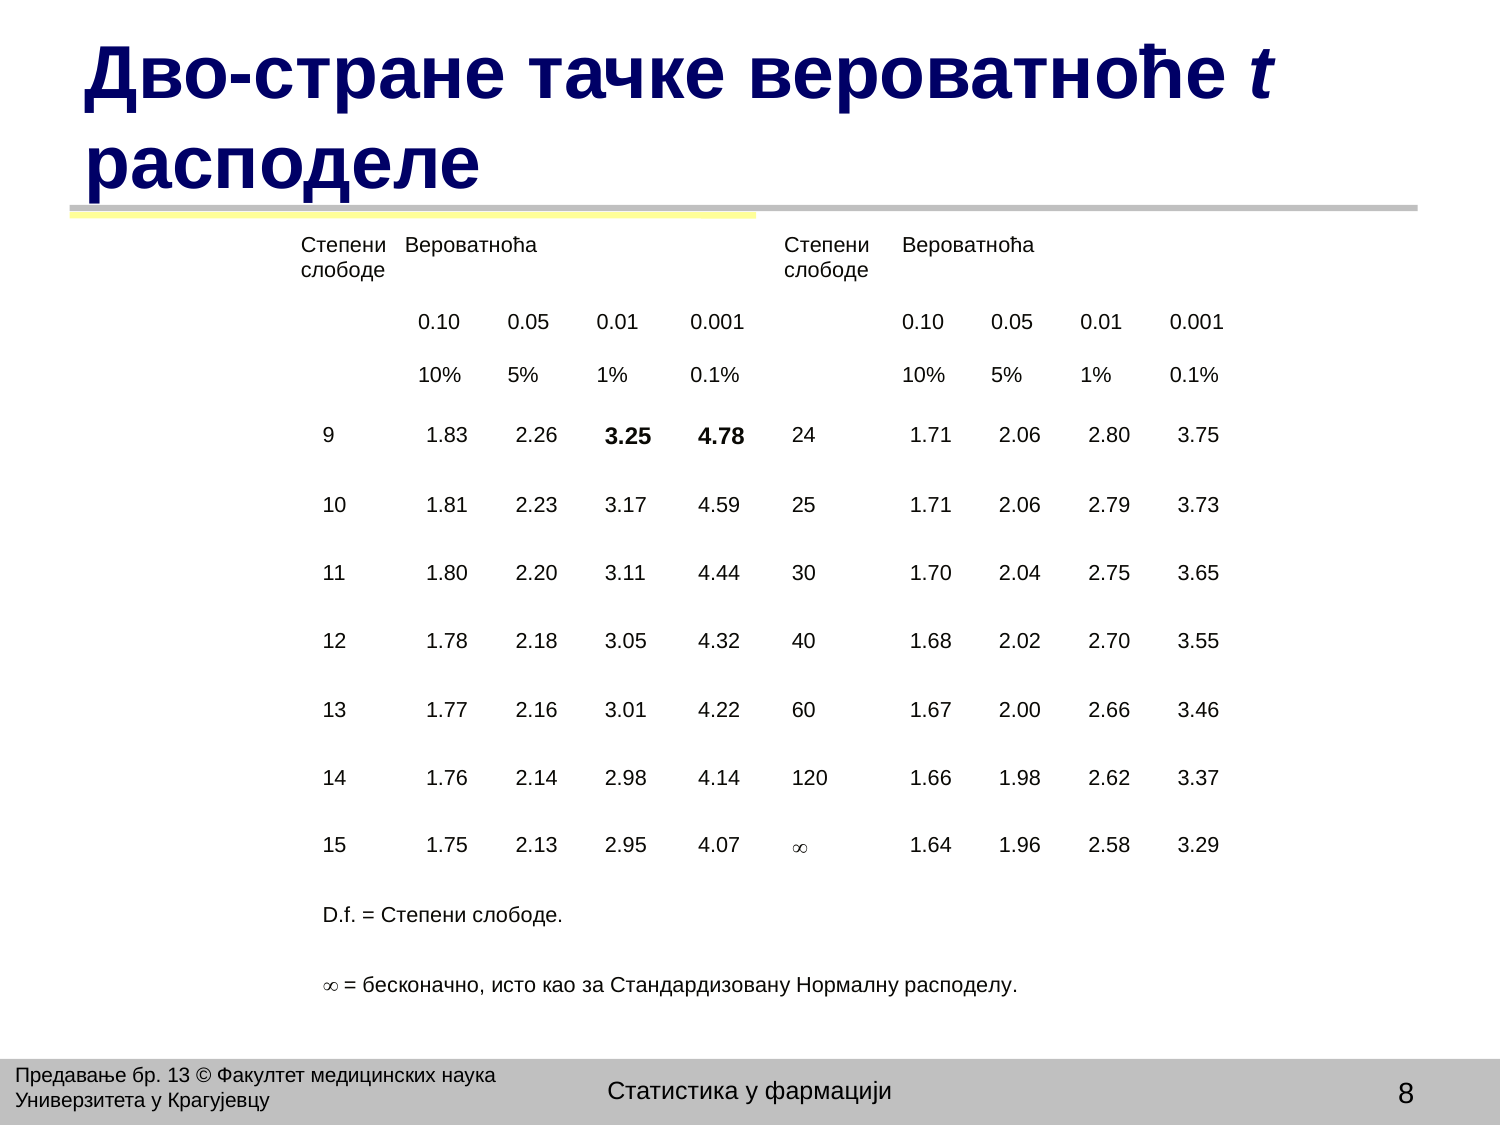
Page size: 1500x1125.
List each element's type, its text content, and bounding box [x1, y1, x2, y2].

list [277, 218, 1308, 1057]
slide_number 8 [1079, 1066, 1430, 1125]
slide_number Предавање бр. 13 © Факултет медицинских наука Универзитета у Крагујевцу [0, 1053, 512, 1108]
title Дво-стране тачке вероватноће t расподеле [69, 19, 1426, 208]
footer Статистика у фармацији [512, 1066, 988, 1125]
